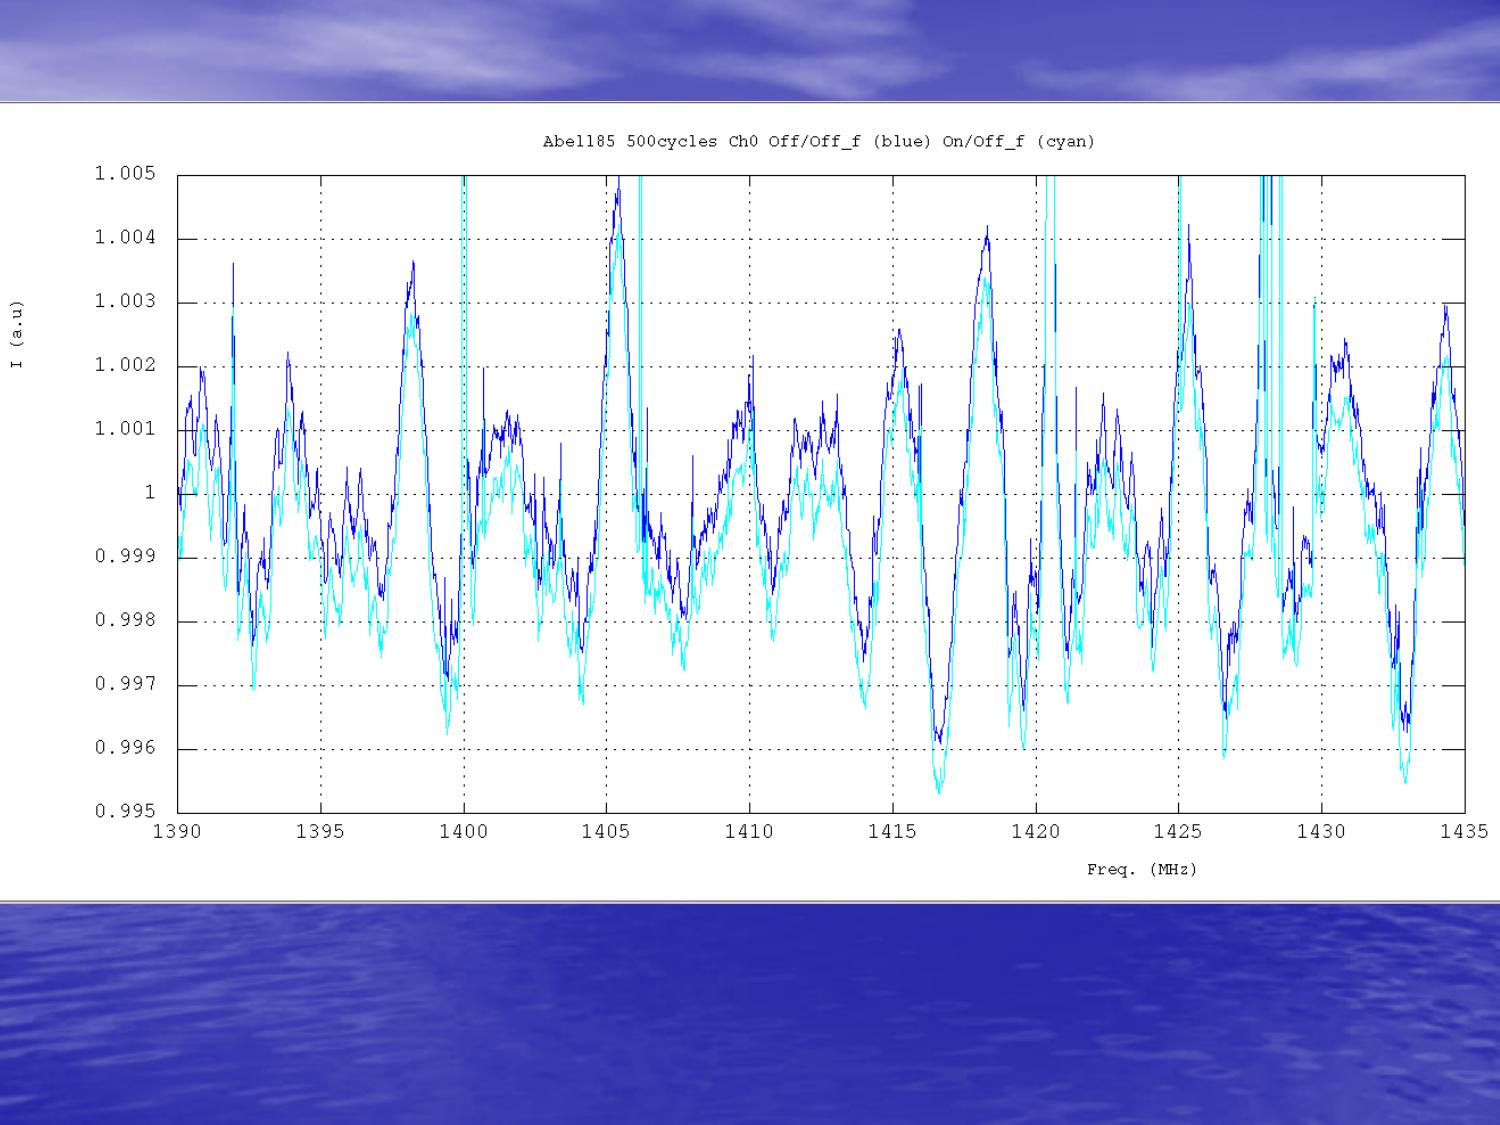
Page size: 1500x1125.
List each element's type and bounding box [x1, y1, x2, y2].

picture [0, 101, 1500, 904]
